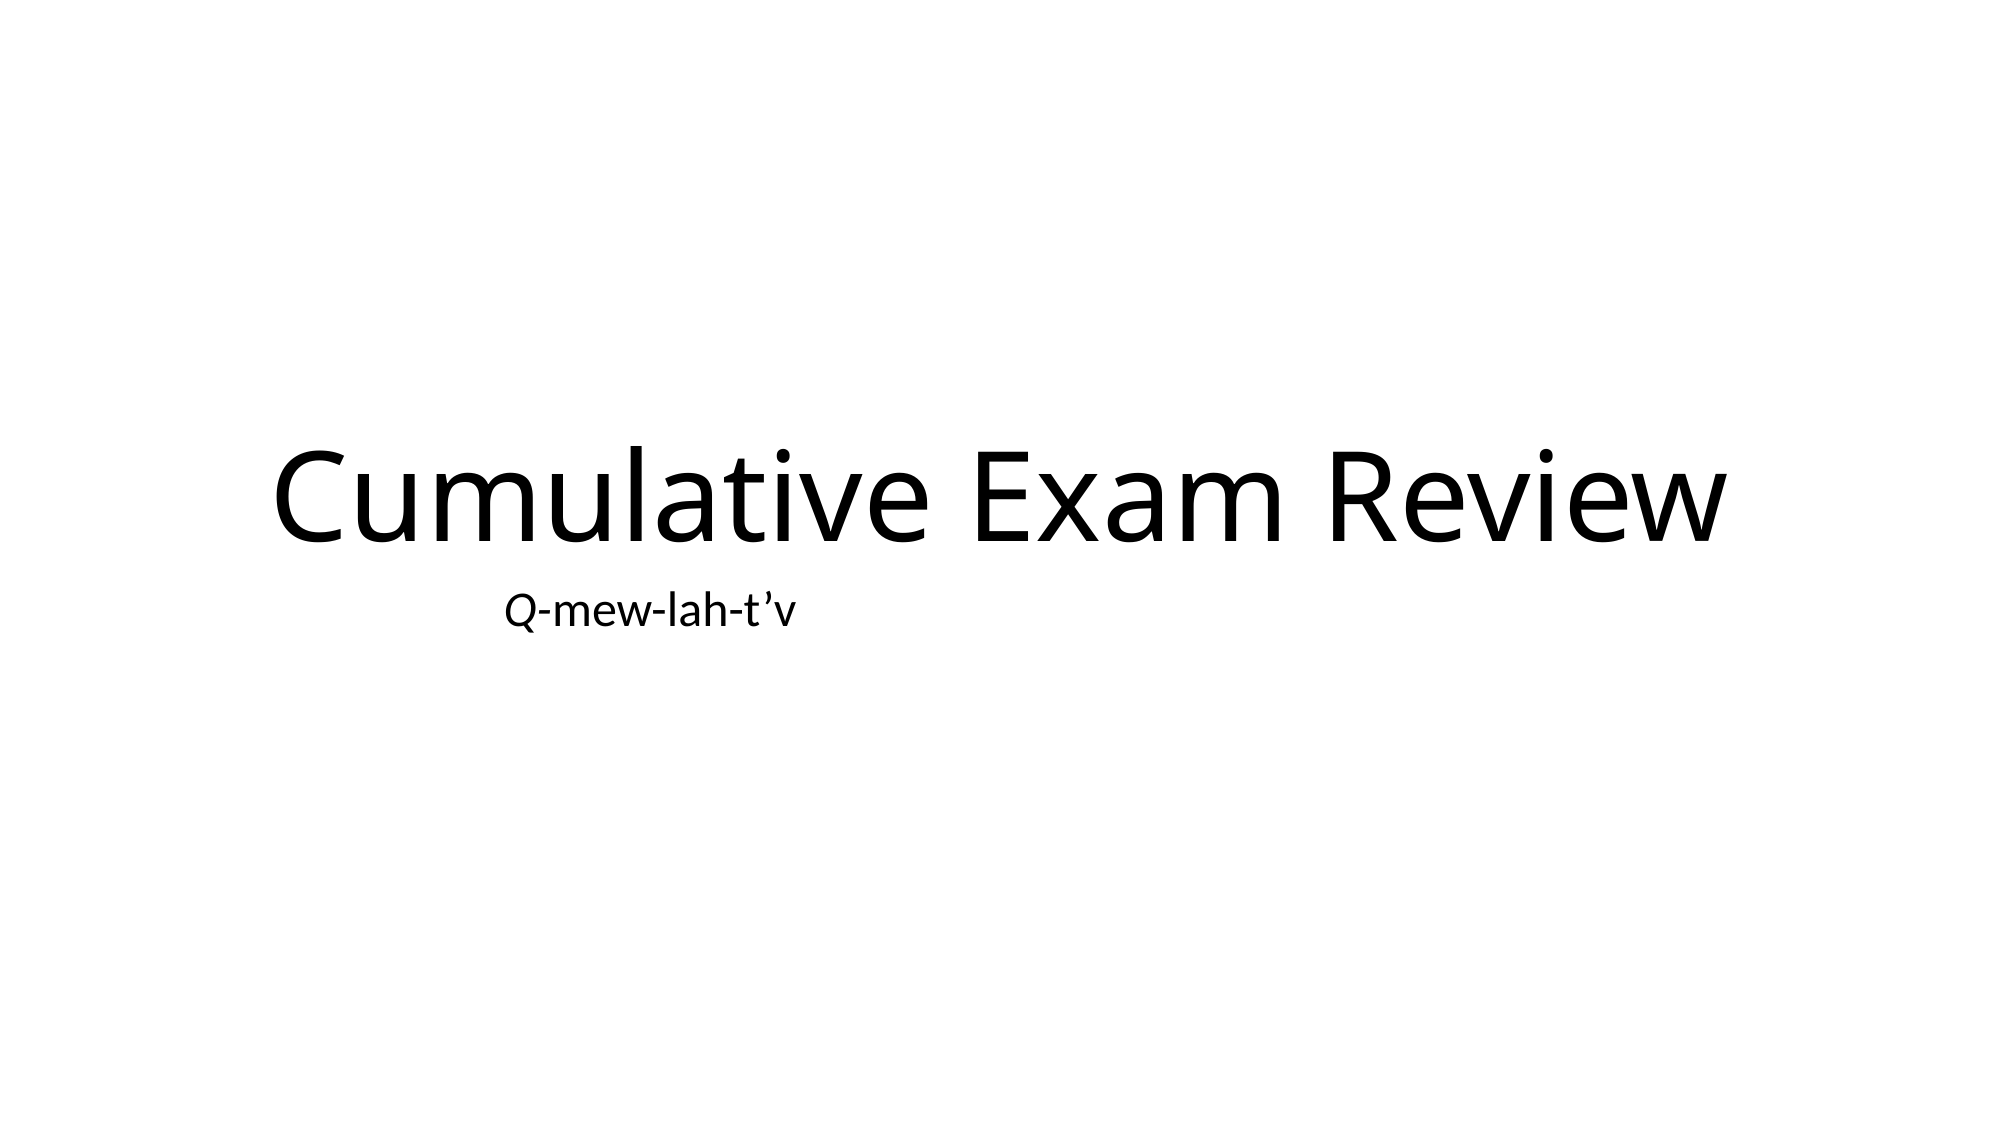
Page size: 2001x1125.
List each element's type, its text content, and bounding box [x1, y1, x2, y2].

subtitle Q-mew-lah-t’v [481, 575, 818, 646]
title Cumulative Exam Review [249, 184, 1750, 576]
